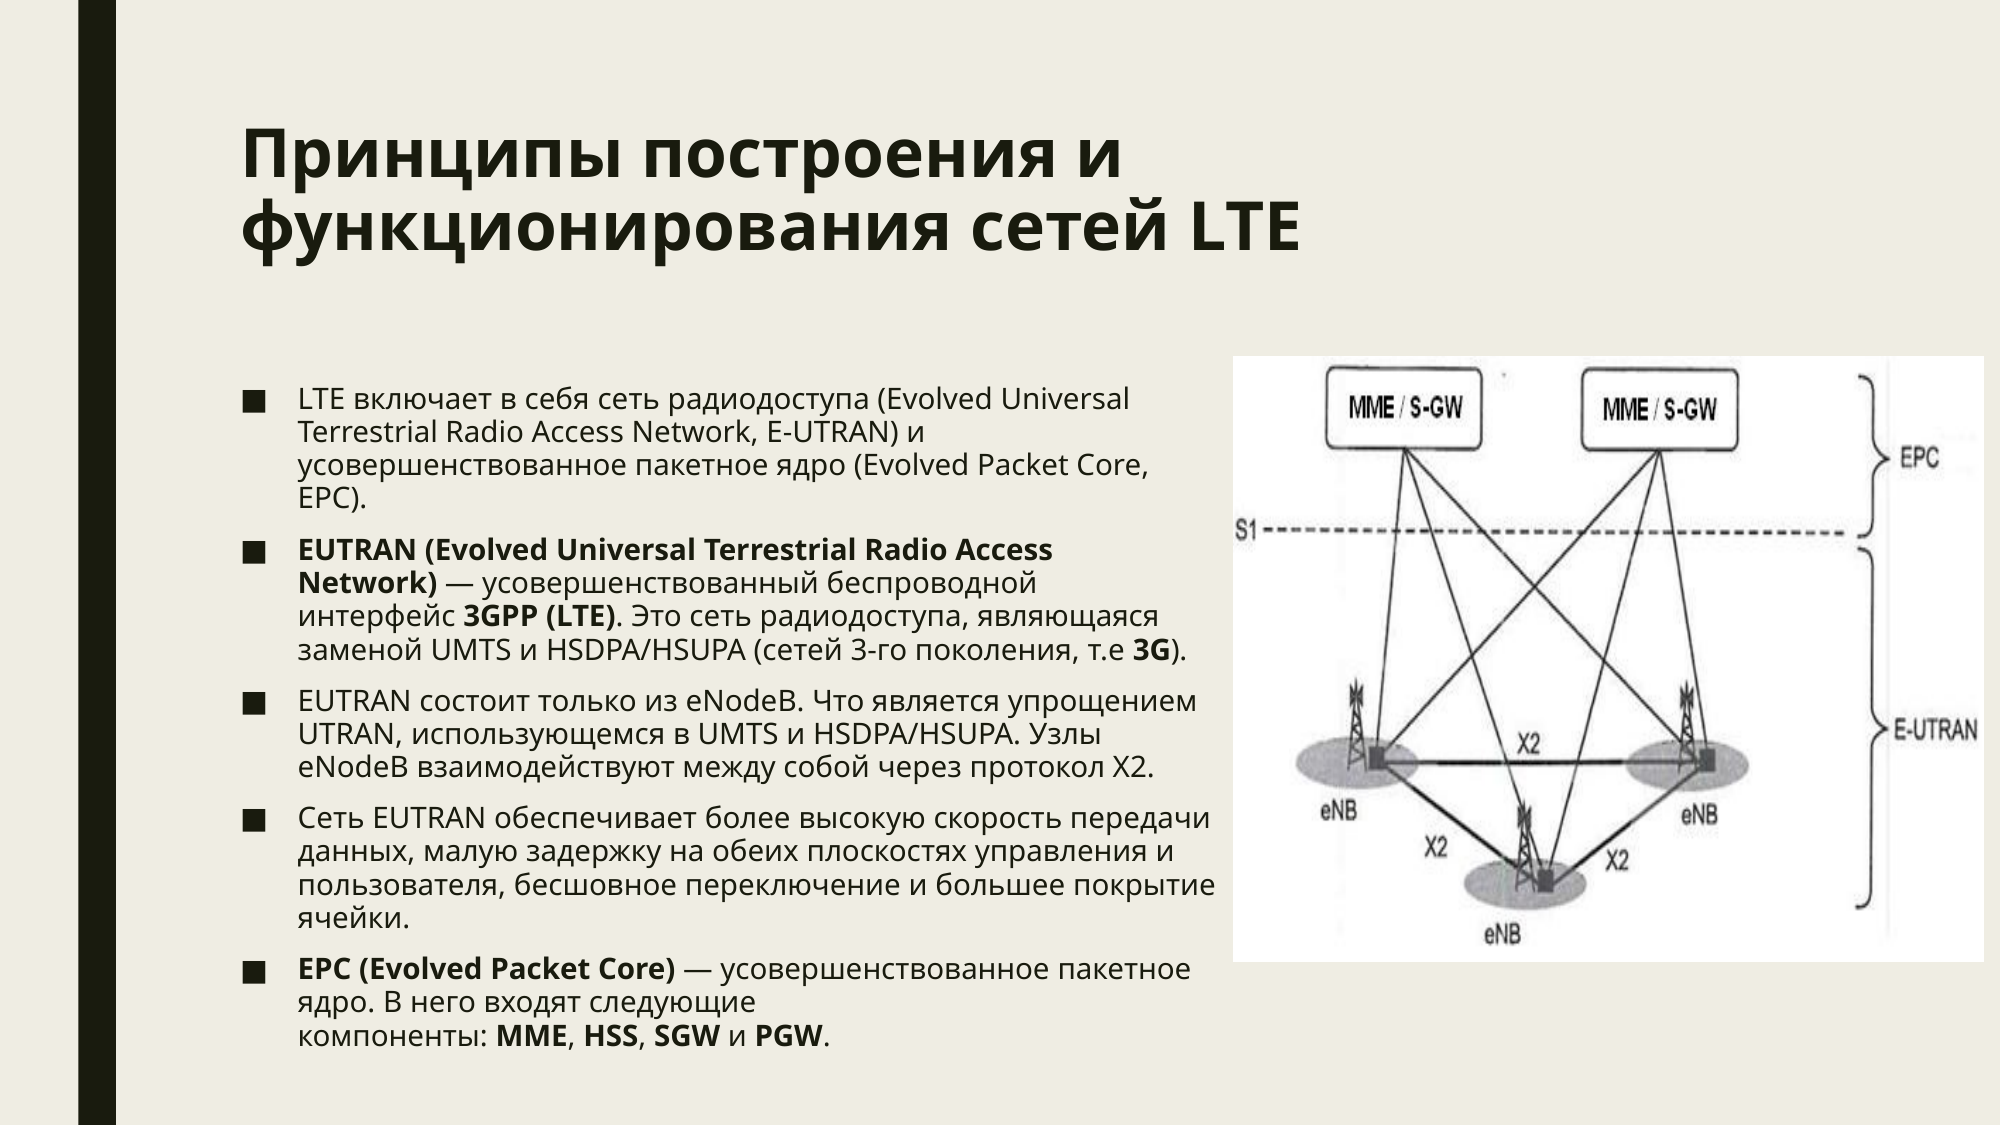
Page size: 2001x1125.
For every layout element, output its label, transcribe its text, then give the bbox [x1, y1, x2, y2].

title Принципы построения и функционирования сетей LTE [225, 112, 1800, 357]
picture [1233, 356, 1984, 962]
list LTE включает в себя сеть радиодоступа (Evolved Universal Terrestrial Radio Access Network, E-UTRAN) и усовершенствованное пакетное ядро (Evolved Packet Core, EPC). EUTRAN (Evolved Universal Terrestrial Radio Access Network) — усовершенствованный беспроводной интерфейс 3GPP (LTE). Это сеть радиодоступа, являющаяся заменой UMTS и HSDPA/HSUPA (сетей 3-го поколения, т.е 3G). EUTRAN состоит только из eNodeB. Что является упрощением UTRAN, использующемся в UMTS и HSDPA/HSUPA. Узлы eNodeB взаимодействуют между собой через протокол Х2. Сеть EUTRAN обеспечивает более высокую скорость передачи данных, малую задержку на обеих плоскостях управления и пользователя, бесшовное переключение и большее покрытие ячейки. EPC (Evolved Packet Core) — усовершенствованное пакетное ядро. В него входят следующие компоненты: ММЕ, HSS, SGW и PGW. [225, 375, 1234, 1063]
